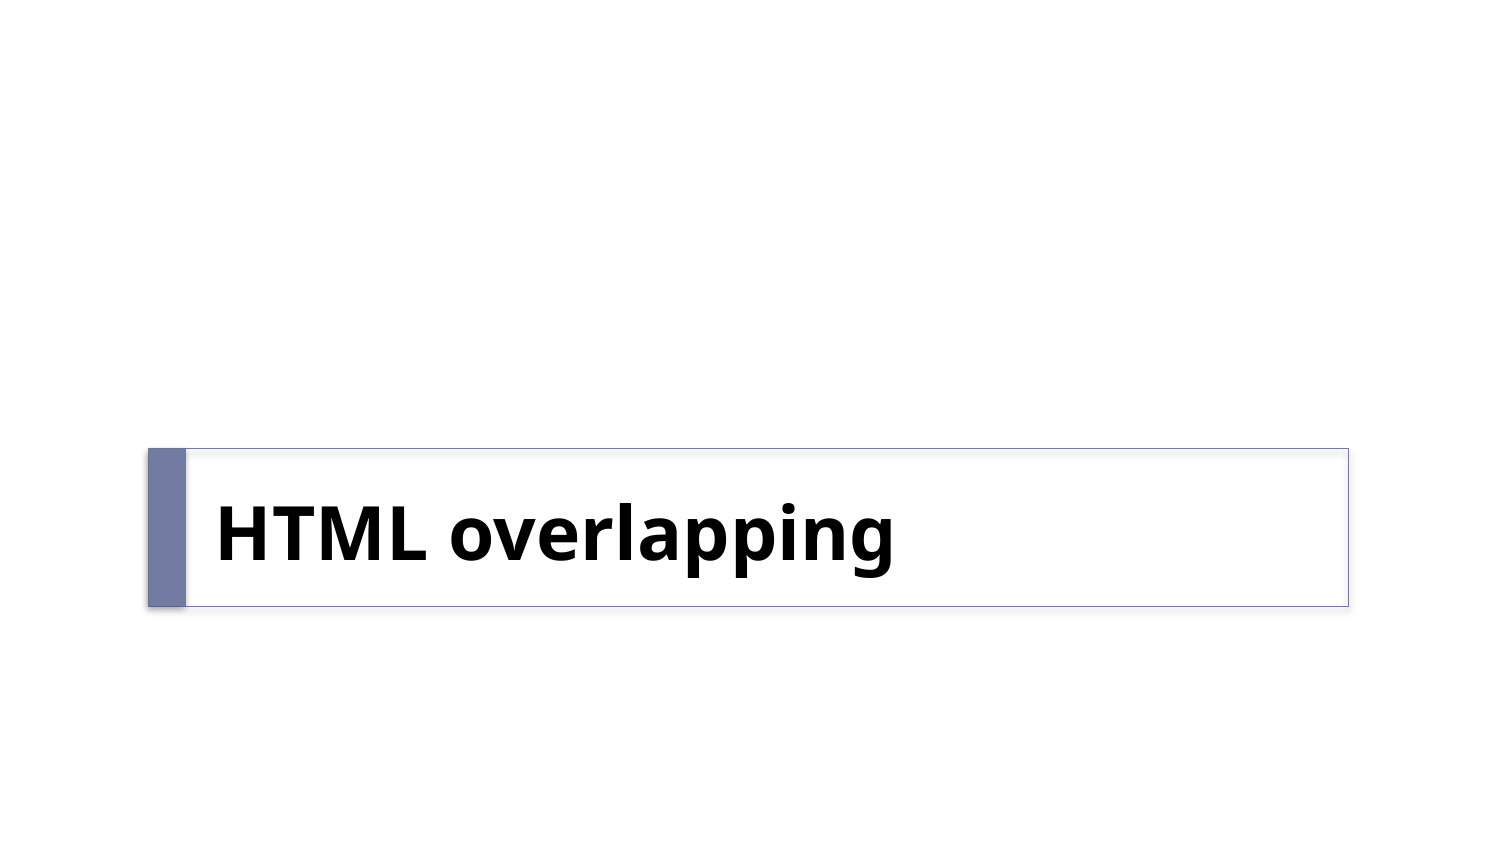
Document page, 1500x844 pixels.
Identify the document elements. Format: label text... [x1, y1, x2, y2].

title HTML overlapping [200, 478, 1325, 600]
